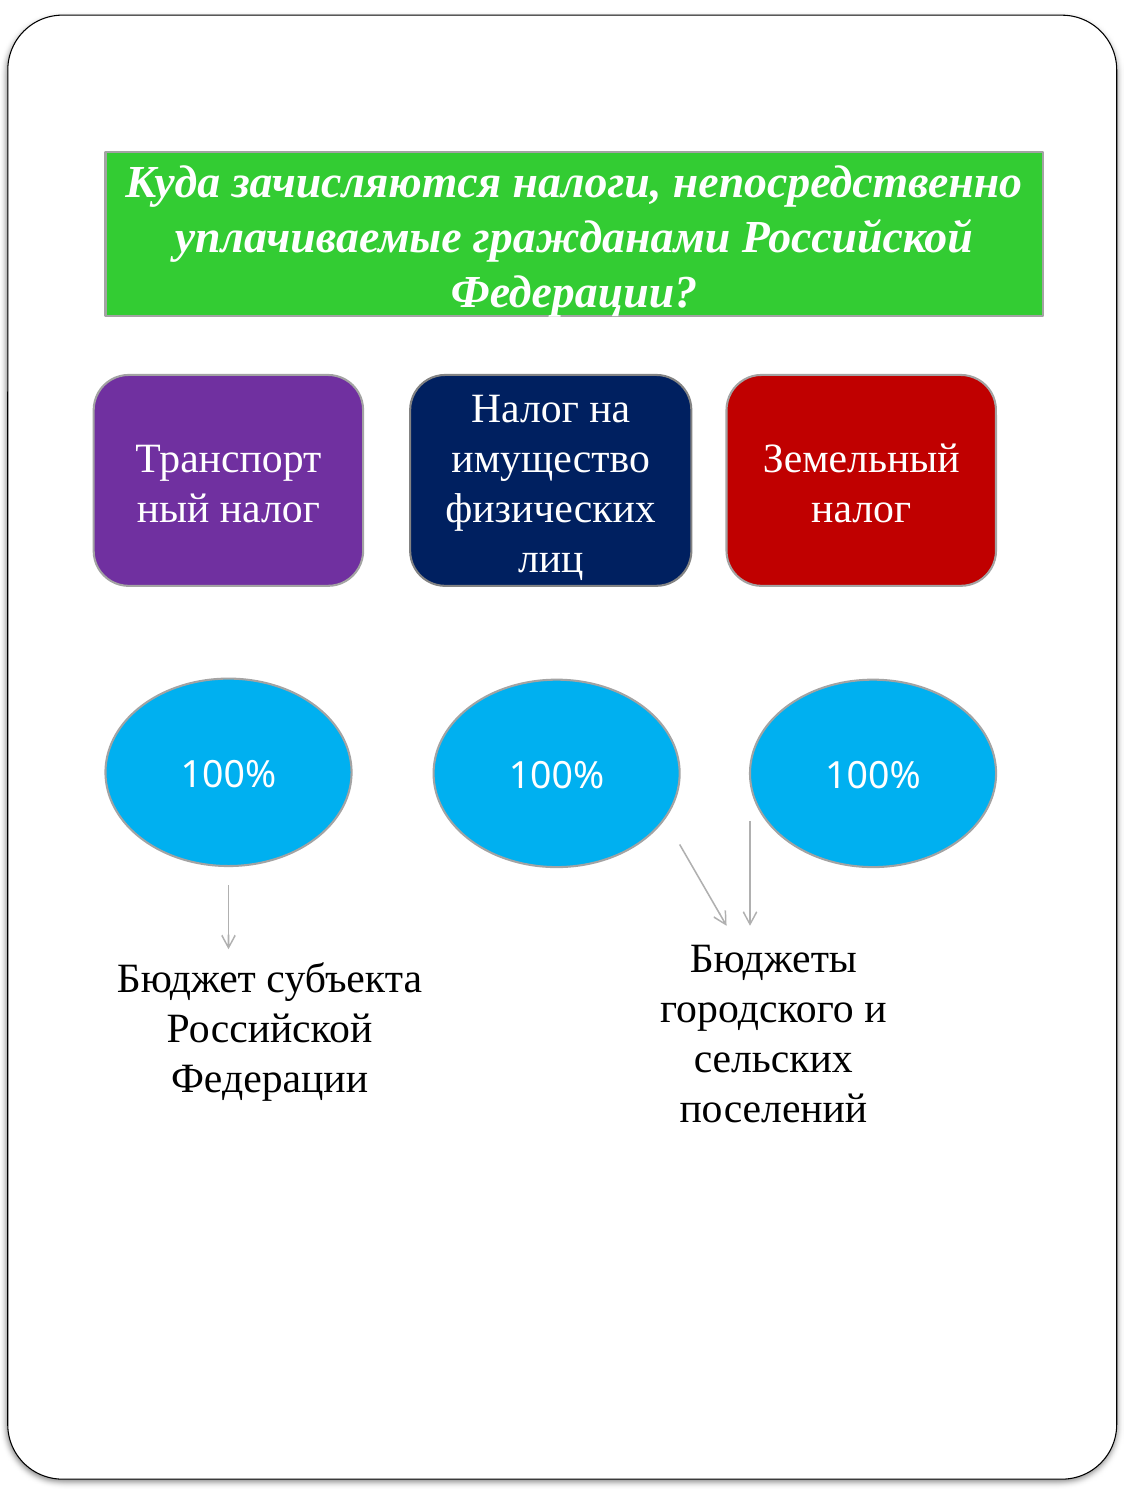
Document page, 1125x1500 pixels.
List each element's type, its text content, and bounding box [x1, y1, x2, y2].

text_box Бюджет субъекта Российской Федерации [69, 948, 470, 1102]
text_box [679, 844, 727, 926]
text_box Земельный налог [725, 373, 998, 587]
text_box Налог на имущество физических лиц [409, 373, 693, 587]
text_box Бюджеты городского и сельских поселений [597, 925, 950, 1138]
text_box 100% [104, 677, 353, 868]
text_box Транспорт ный налог [92, 373, 365, 587]
text_box 100% [432, 678, 681, 869]
text_box Куда зачисляются налоги, непосредственно уплачиваемые гражданами Российской Федерации? [104, 151, 1044, 317]
text_box 100% [748, 678, 998, 869]
